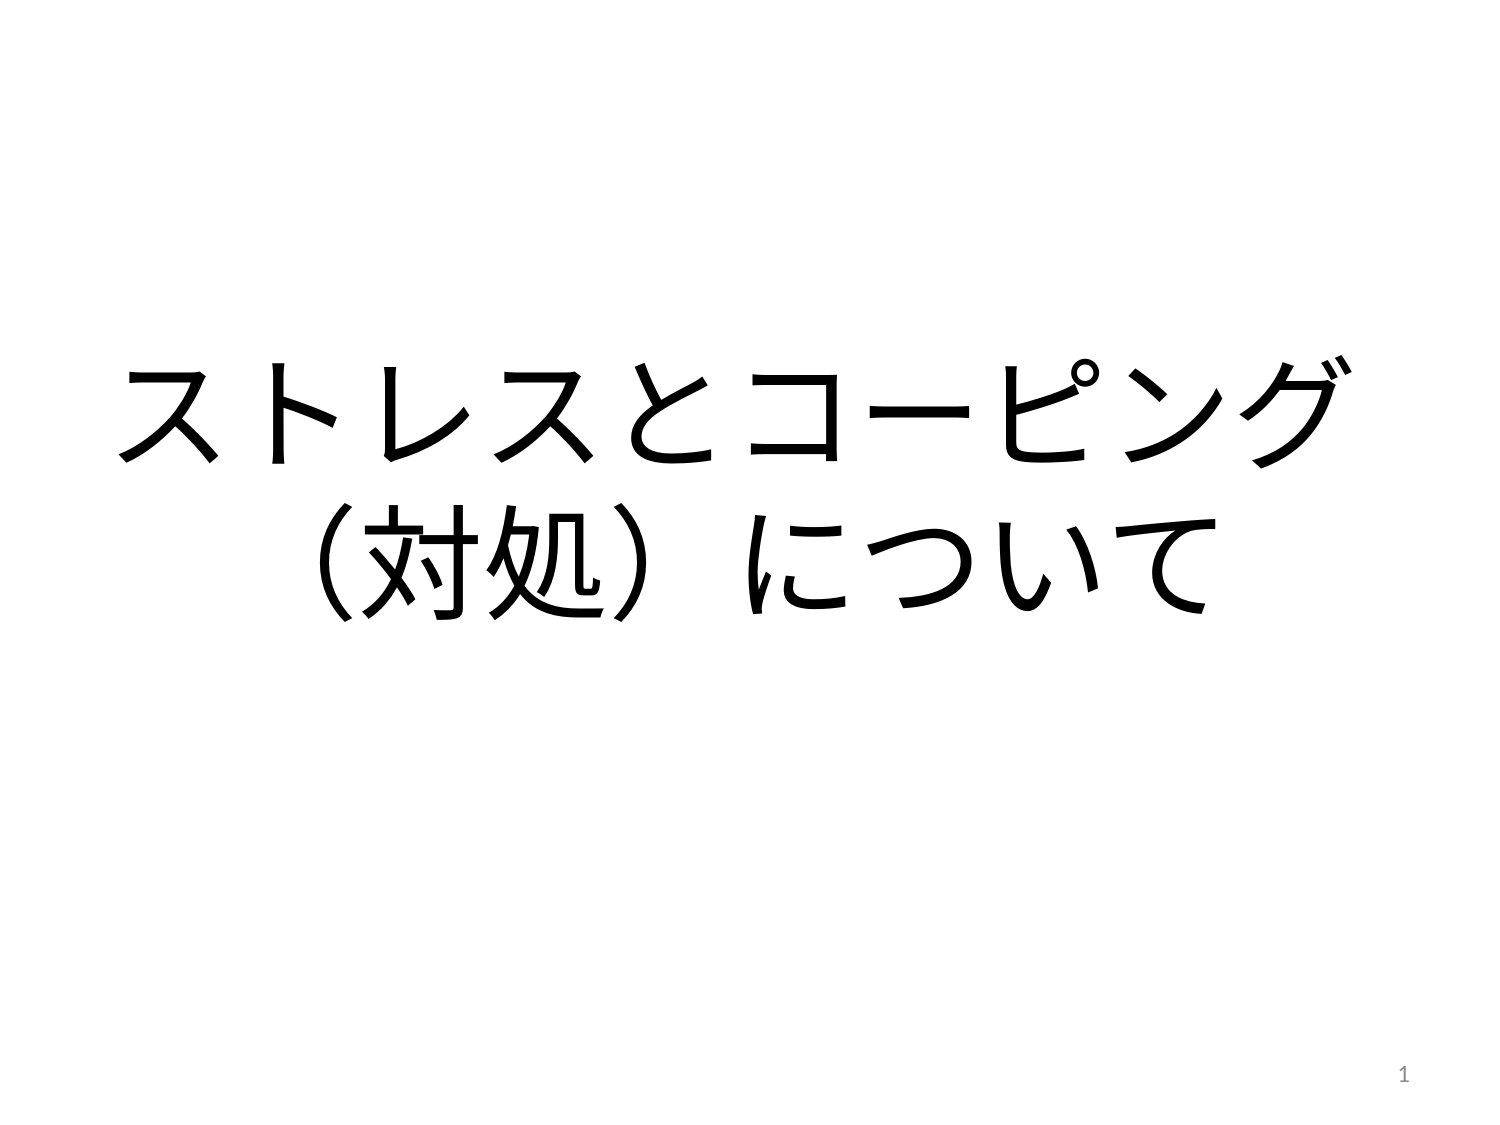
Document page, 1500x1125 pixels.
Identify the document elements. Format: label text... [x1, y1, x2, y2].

title ストレスとコーピング（対処）について [76, 267, 1388, 705]
slide_number 1 [1074, 1042, 1425, 1103]
